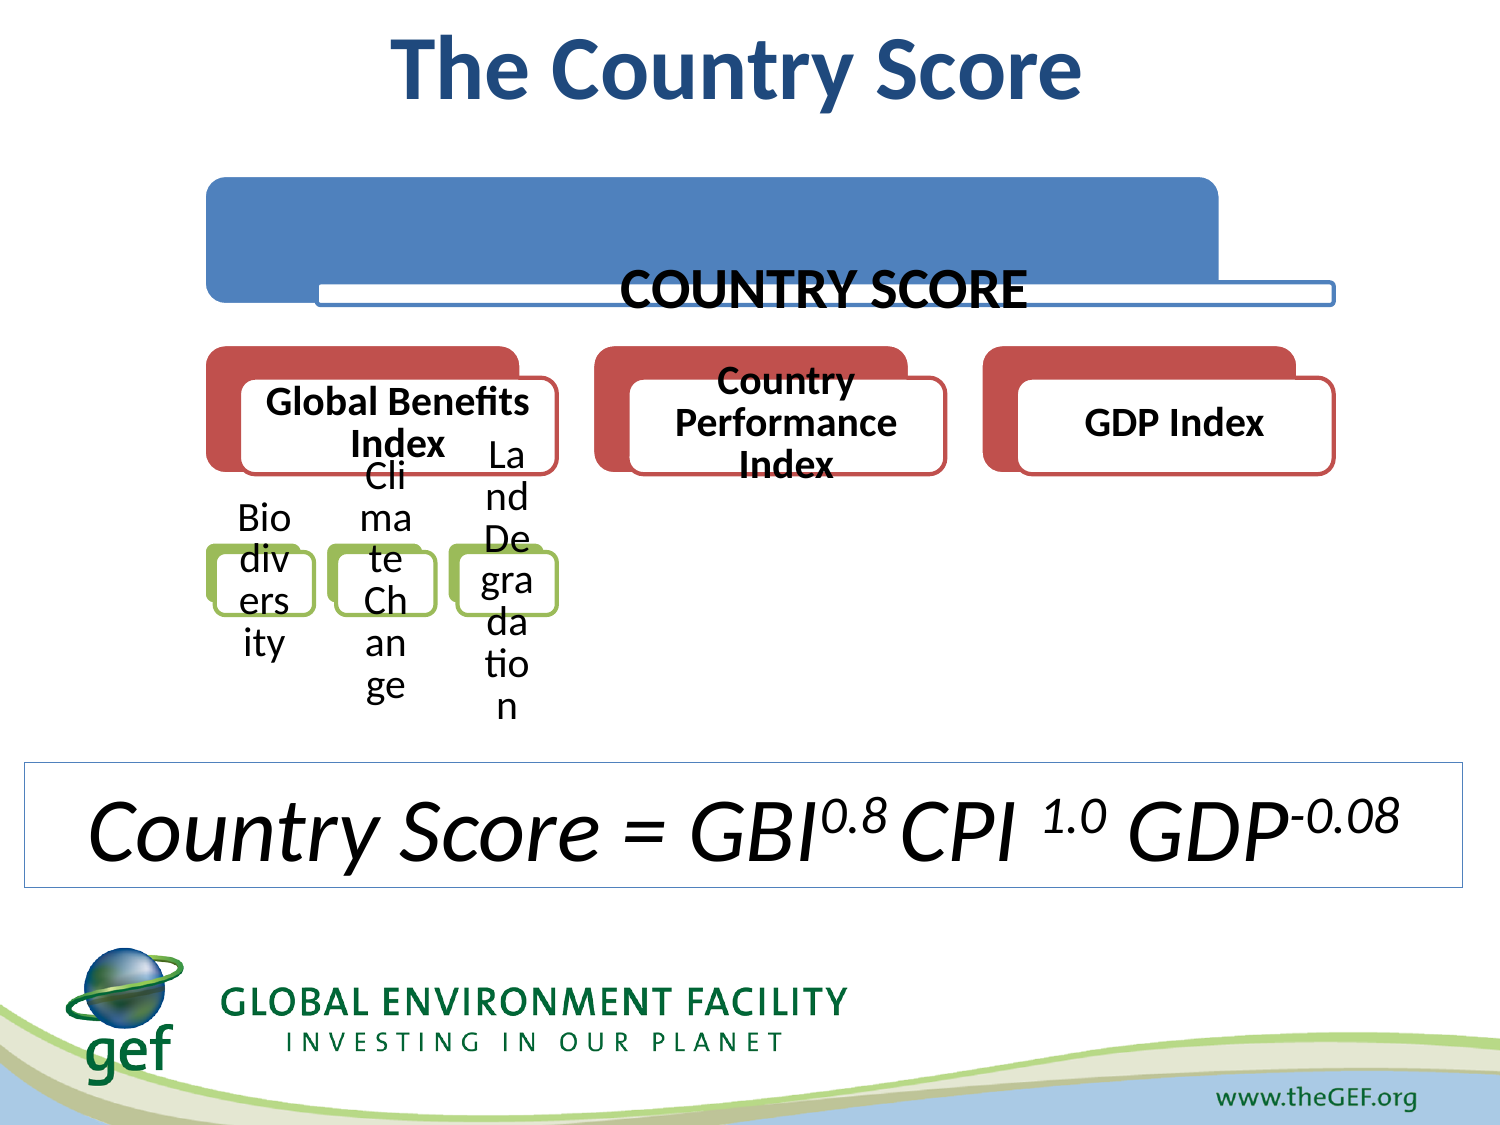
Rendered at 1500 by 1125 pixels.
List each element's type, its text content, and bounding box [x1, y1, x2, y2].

title The Country Score [62, 0, 1413, 126]
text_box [62, 174, 1476, 813]
picture [0, 920, 1500, 1125]
text_box Country Score = GBI0.8 CPI 1.0 GDP-0.08 [24, 762, 1463, 888]
